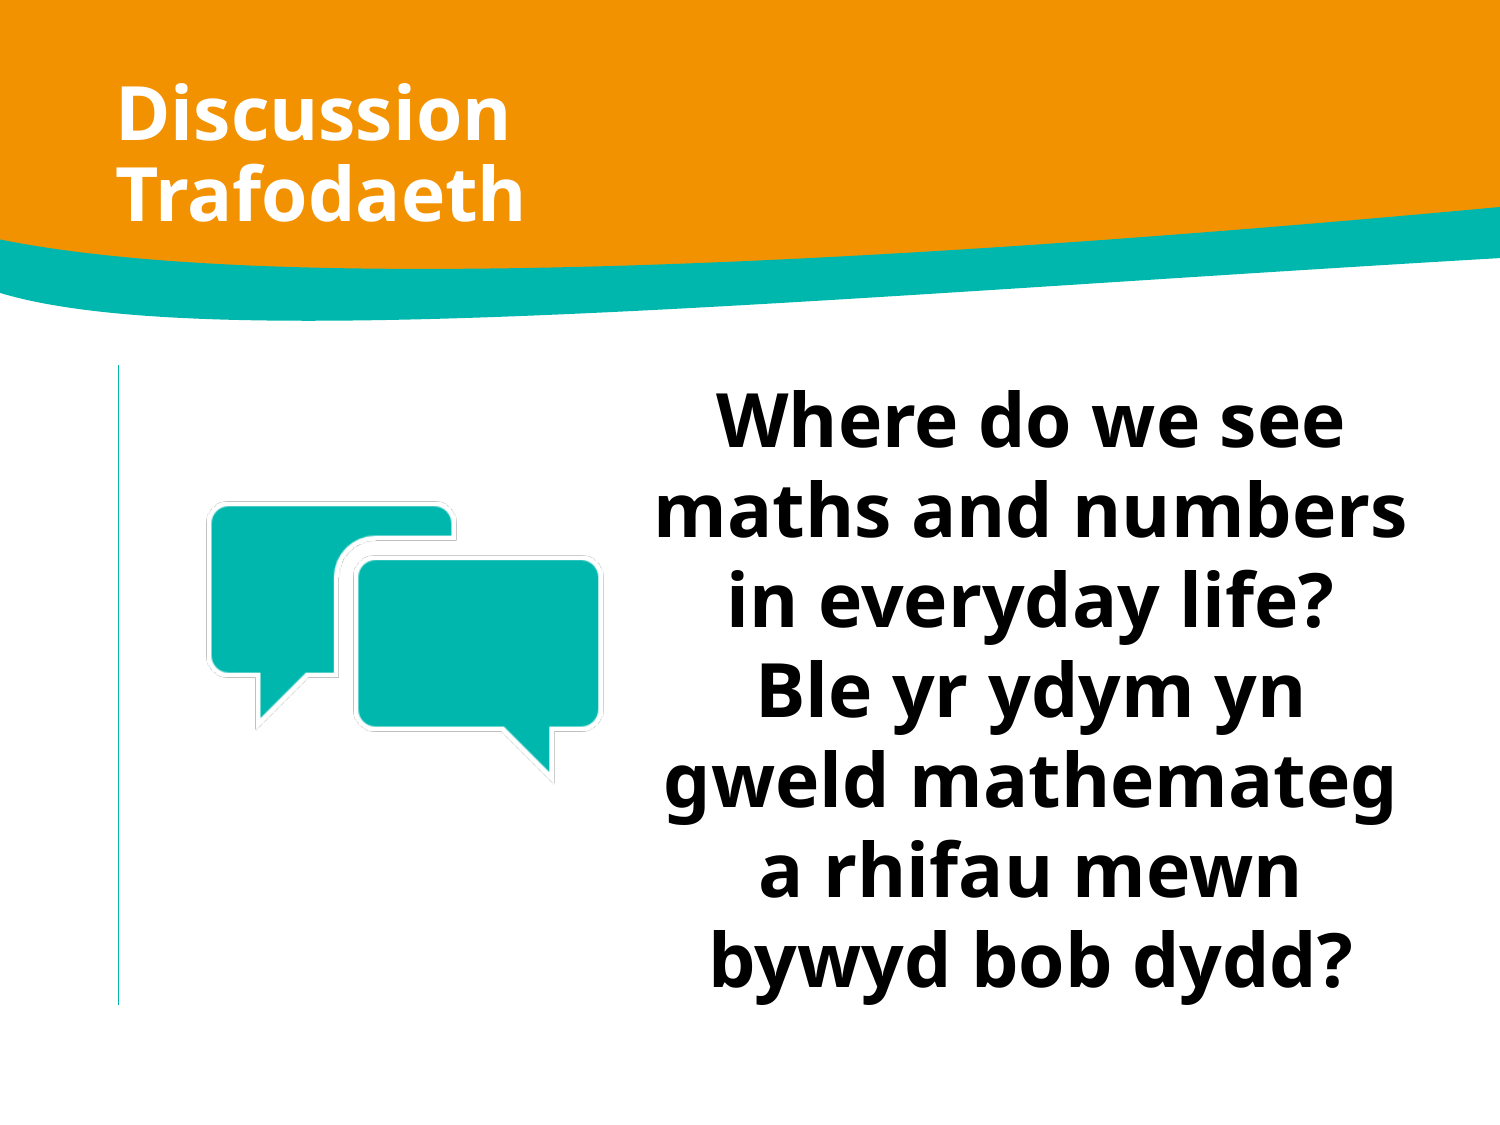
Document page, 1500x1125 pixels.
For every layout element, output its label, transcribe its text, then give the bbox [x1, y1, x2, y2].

picture [170, 406, 640, 876]
text_box Where do we see maths and numbers in everyday life? Ble yr ydym yn gweld mathemateg a rhifau mewn bywyd bob dydd? [622, 364, 1440, 1010]
list Discussion Trafodaeth [100, 67, 1411, 258]
